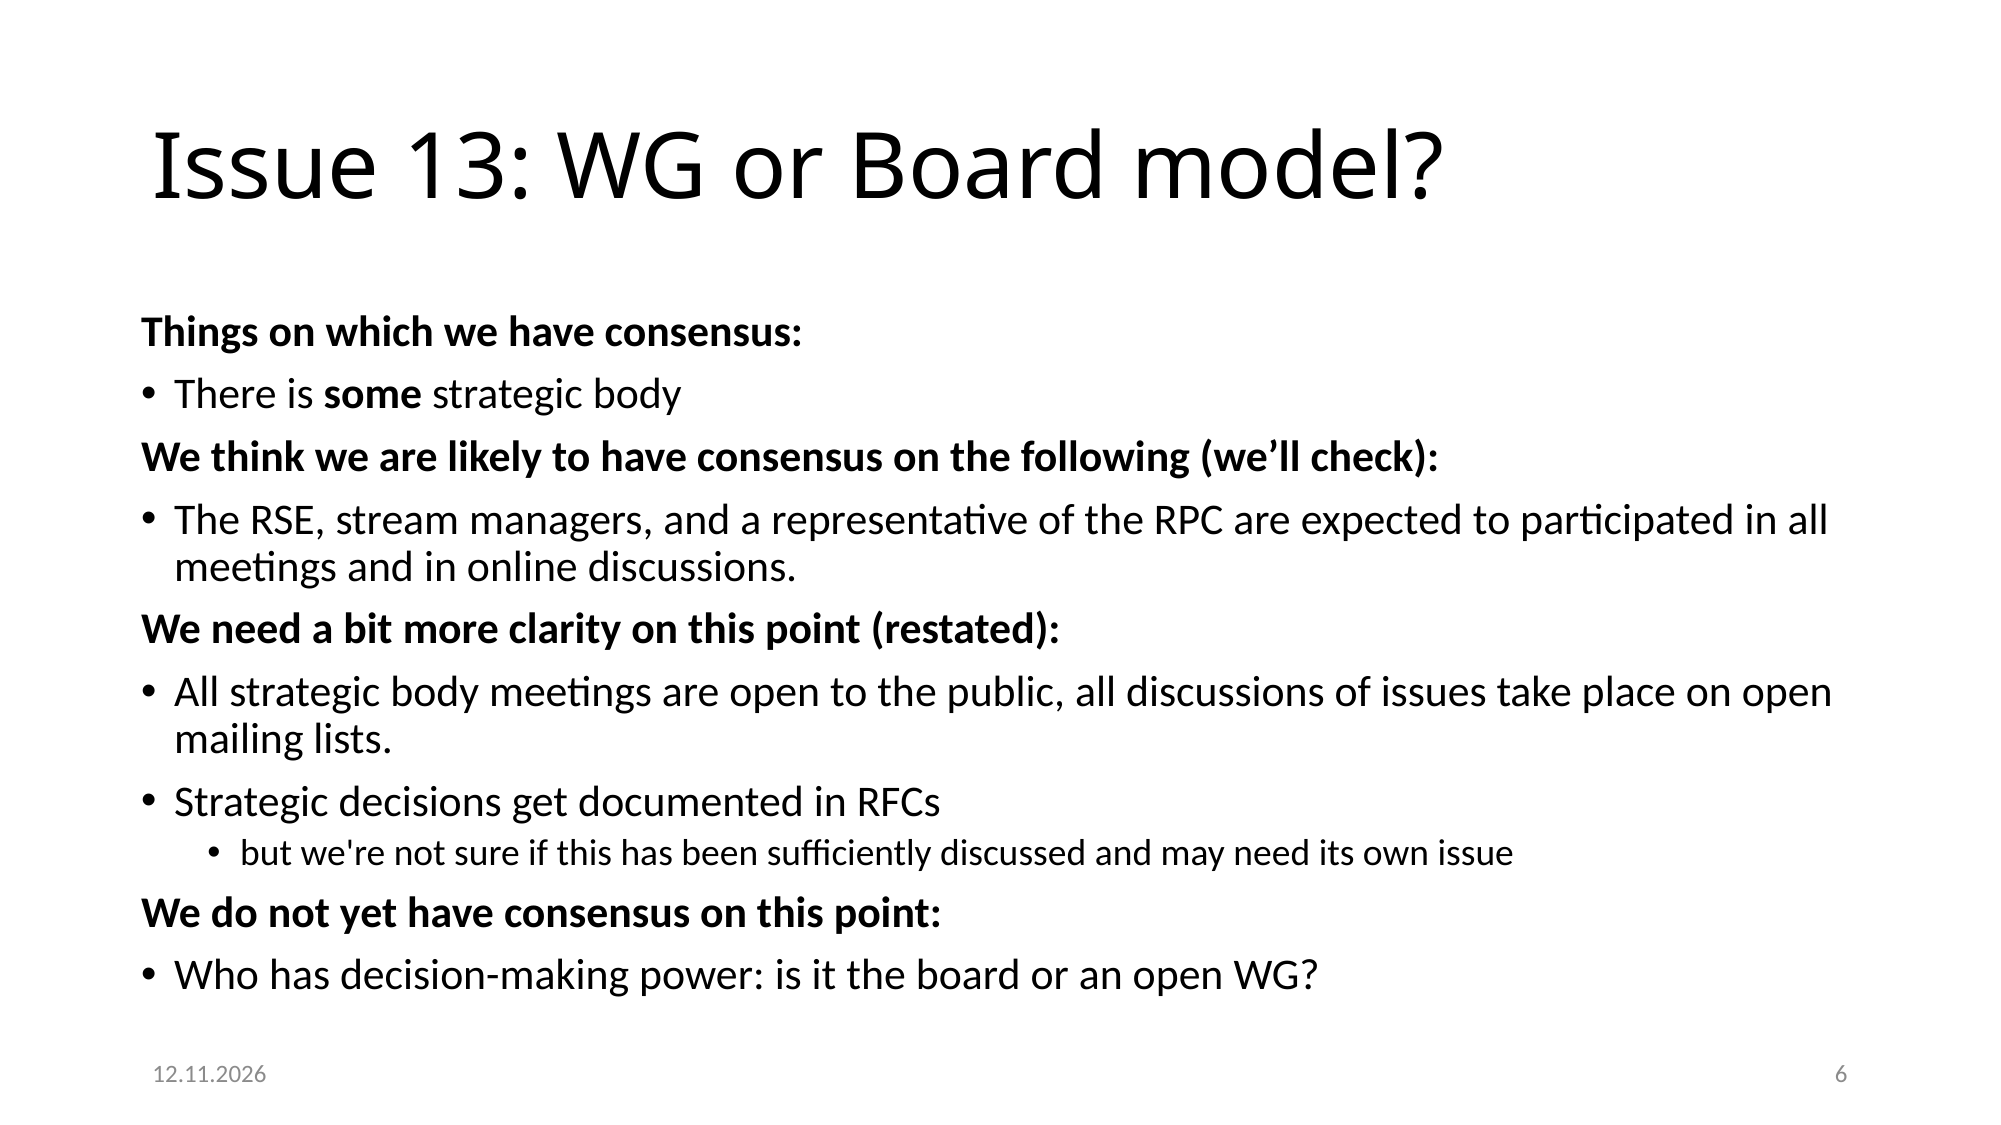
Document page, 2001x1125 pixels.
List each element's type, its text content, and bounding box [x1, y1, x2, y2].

title Issue 13: WG or Board model? [137, 59, 1863, 278]
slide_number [137, 1042, 588, 1103]
slide_number 7 [1412, 1042, 1863, 1103]
list Things on which we have consensus: There is some strategic body We think we are likely to have consensus on the following (we’ll check): The RSE, stream managers, and a representative of the RPC are expected to participated in all meetings and in online discussions. We need a bit more clarity on this point (restated): All strategic body meetings are open to the public, all discussions of issues take place on open mailing lists. Strategic decisions get documented in RFCs but we're not sure if this has been sufficiently discussed and may need its own issue We do not yet have consensus on this point: Who has decision-making power: is it the board or an open WG? [126, 301, 1852, 1015]
